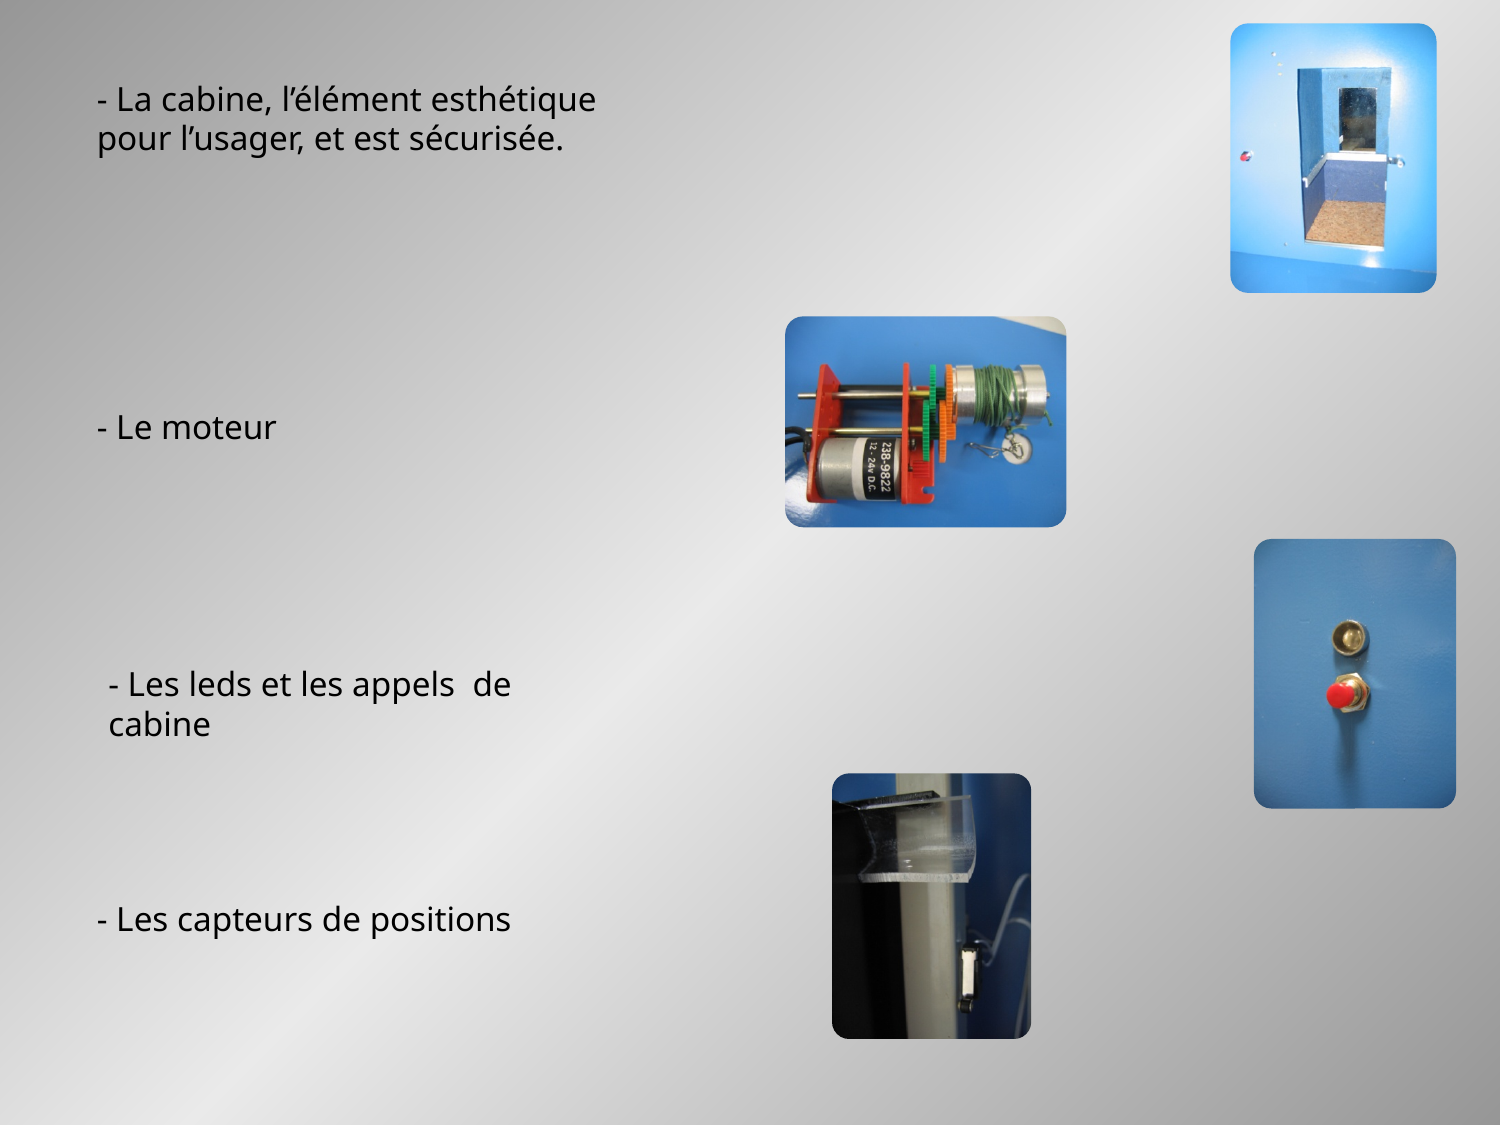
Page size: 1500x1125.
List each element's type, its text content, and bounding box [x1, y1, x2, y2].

text_box - Les capteurs de positions [82, 890, 528, 946]
picture [784, 316, 1067, 528]
text_box - La cabine, l’élément esthétique pour l’usager, et est sécurisée. [82, 70, 633, 165]
text_box - Les leds et les appels de cabine [93, 656, 563, 751]
picture [1253, 538, 1457, 809]
picture [831, 773, 1032, 1040]
picture [1230, 23, 1437, 294]
text_box - Le moteur [82, 398, 598, 454]
